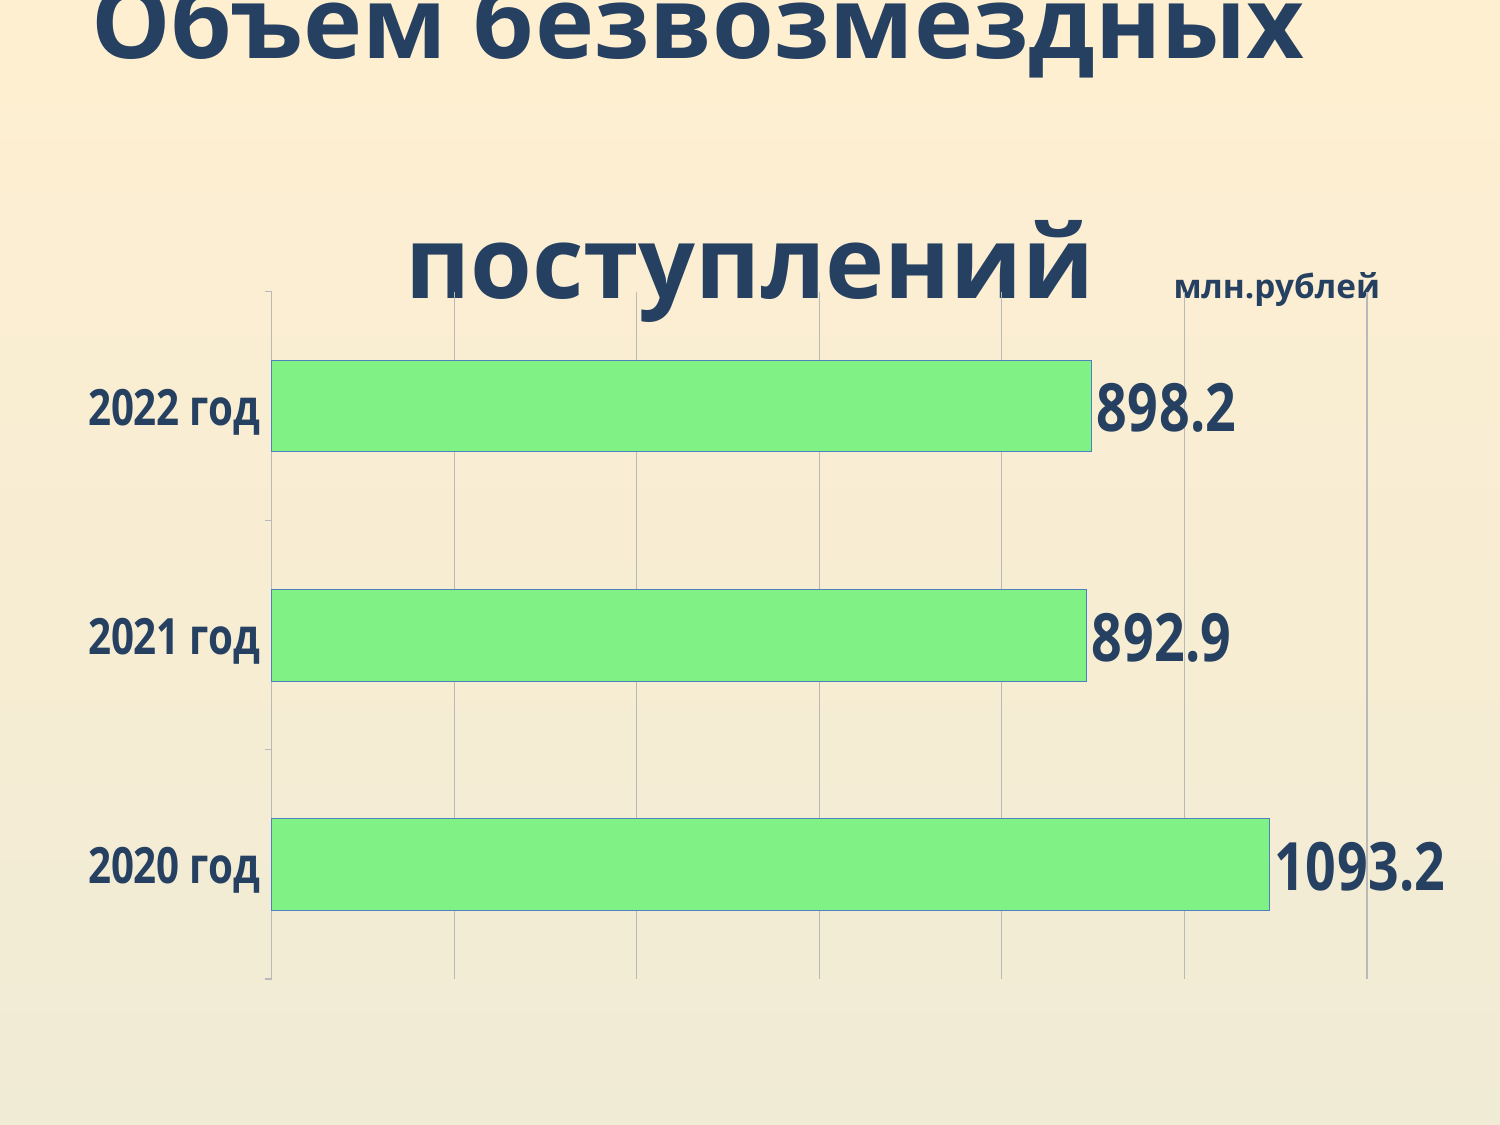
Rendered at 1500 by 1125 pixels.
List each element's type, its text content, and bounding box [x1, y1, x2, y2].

title Объем безвозмездных поступлений млн.рублей [75, 45, 1425, 233]
chart [88, 290, 1448, 1071]
